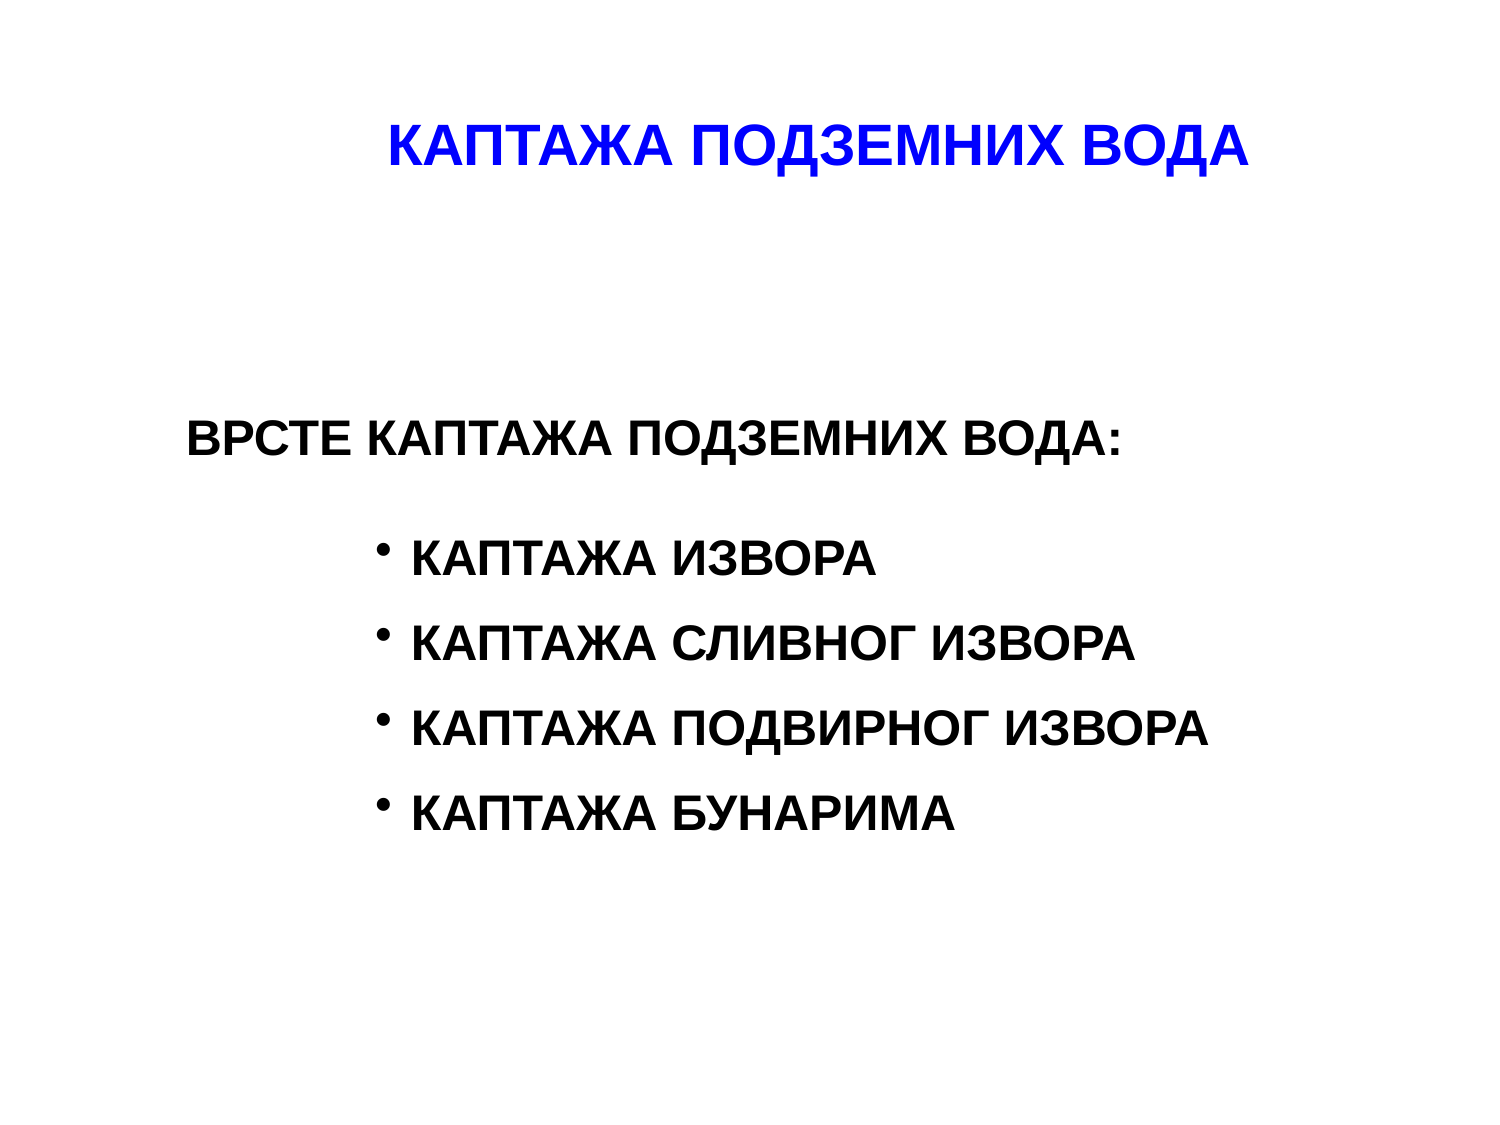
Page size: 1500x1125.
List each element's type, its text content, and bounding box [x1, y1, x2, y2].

text_box ВРСТЕ КАПТАЖА ПОДЗЕМНИХ ВОДА: КАПТАЖА ИЗВОРА КАПТАЖА СЛИВНОГ ИЗВОРА КАПТАЖА ПОДВИРНОГ ИЗВОРА КАПТАЖА БУНАРИМА [171, 337, 1284, 933]
text_box КАПТАЖА ПОДЗЕМНИХ ВОДА [187, 99, 1450, 185]
